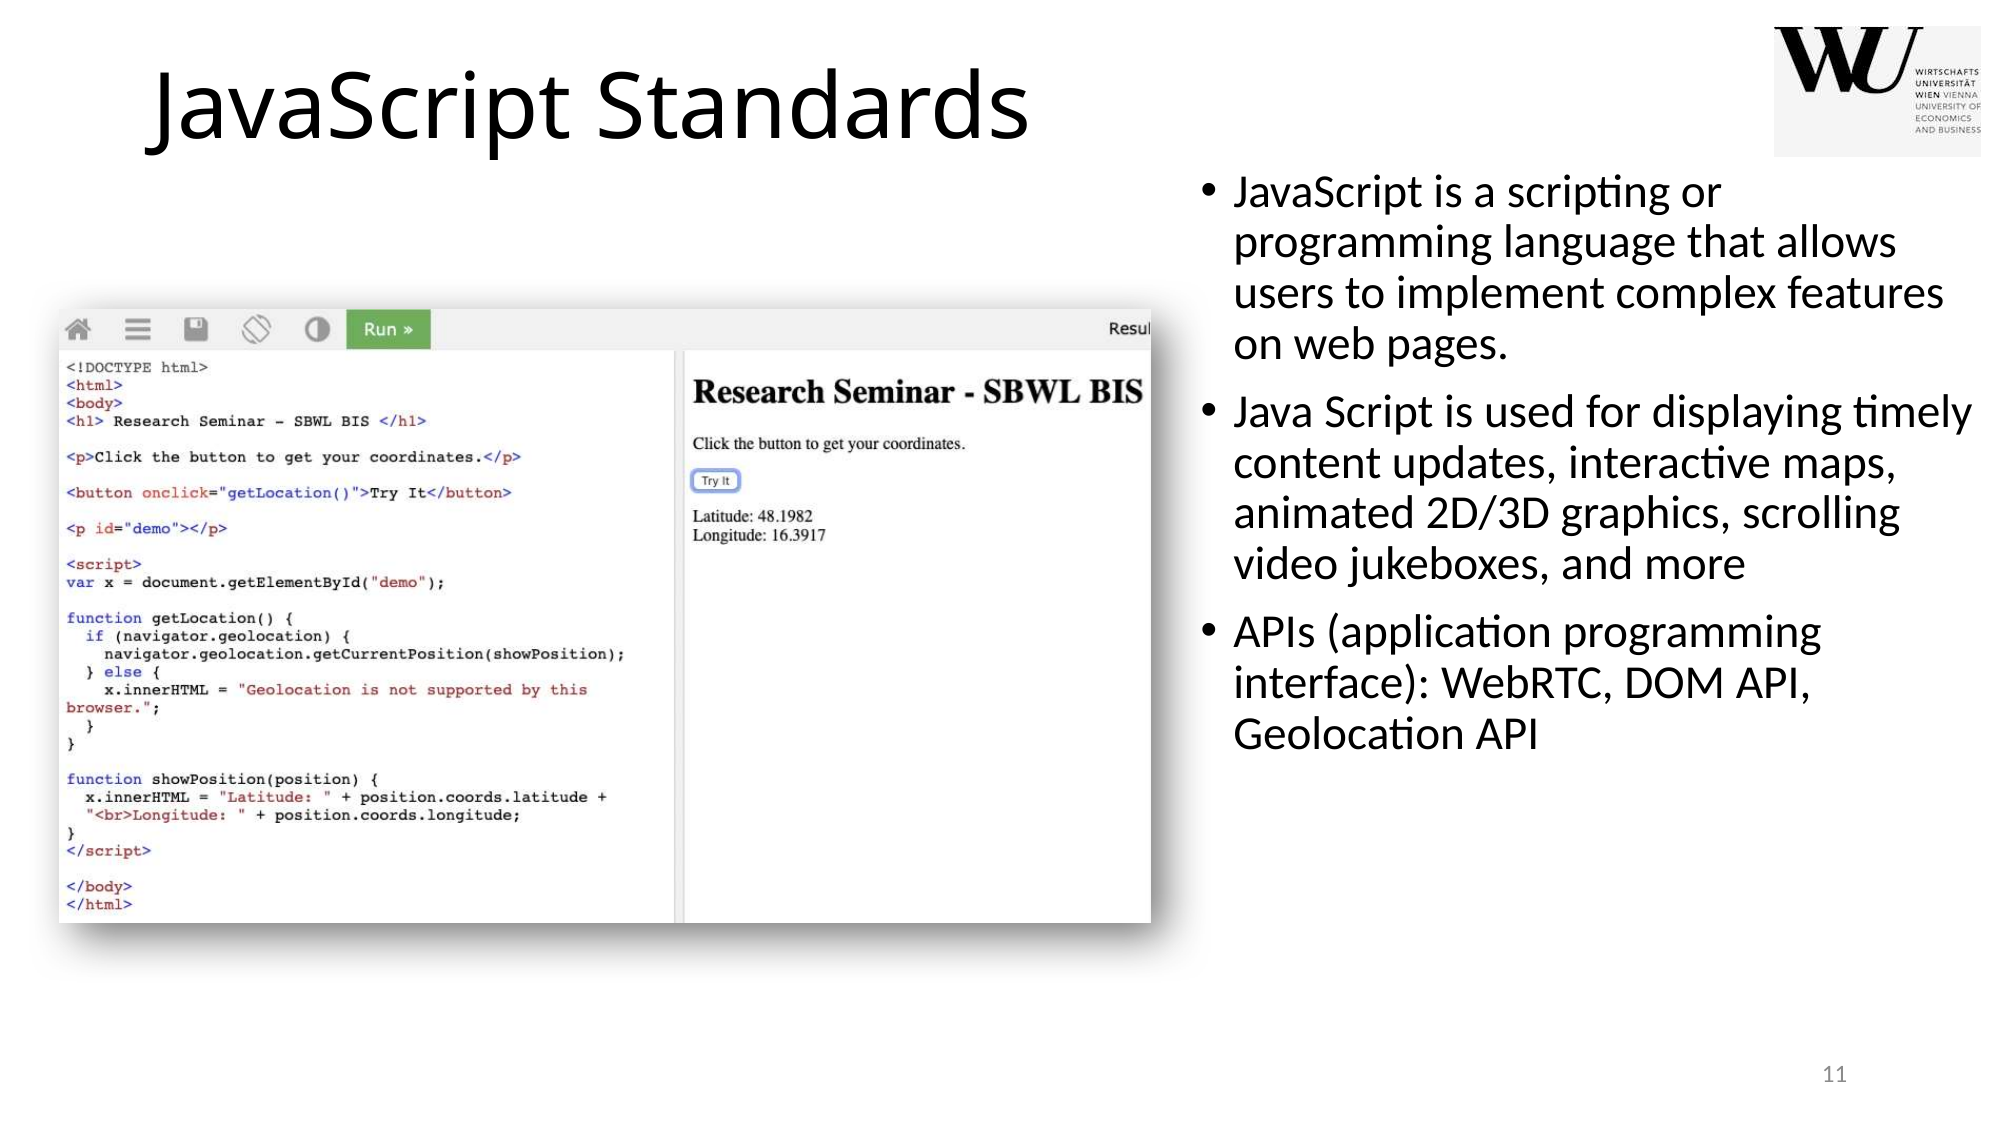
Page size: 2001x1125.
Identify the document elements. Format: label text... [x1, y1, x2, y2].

picture [1774, 26, 1981, 157]
title JavaScript Standards [137, 0, 1863, 218]
list JavaScript is a scripting or programming language that allows users to implement complex features on web pages. Java Script is used for displaying timely content updates, interactive maps, animated 2D/3D graphics, scrolling video jukeboxes, and more APIs (application programming interface): WebRTC, DOM API, Geolocation API [1185, 158, 2000, 779]
slide_number 11 [1412, 1042, 1863, 1103]
picture [58, 309, 1151, 923]
